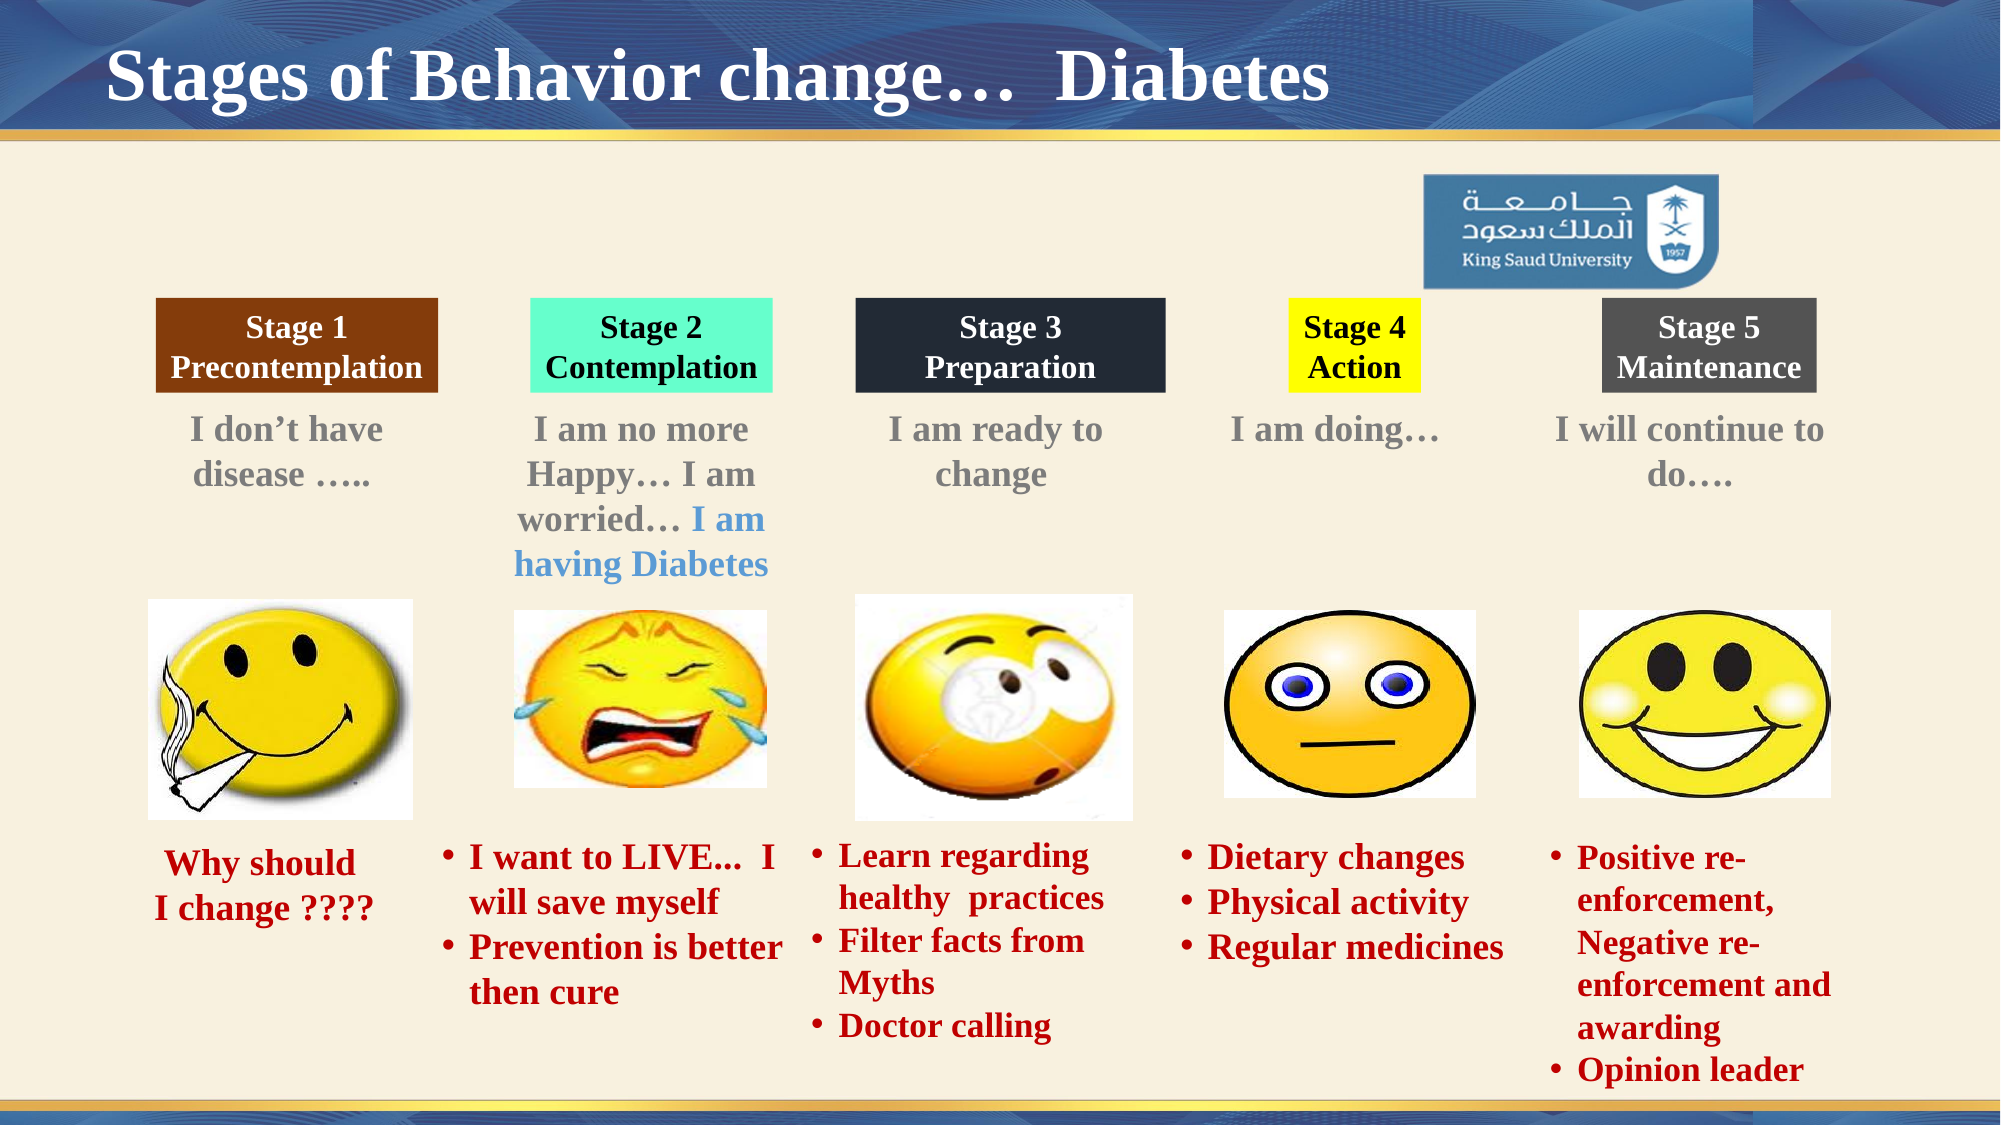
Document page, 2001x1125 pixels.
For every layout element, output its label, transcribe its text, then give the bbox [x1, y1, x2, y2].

picture [0, 0, 2001, 1125]
title Stages of Behavior change… Diabetes [90, 20, 1816, 133]
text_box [116, 298, 1890, 1029]
